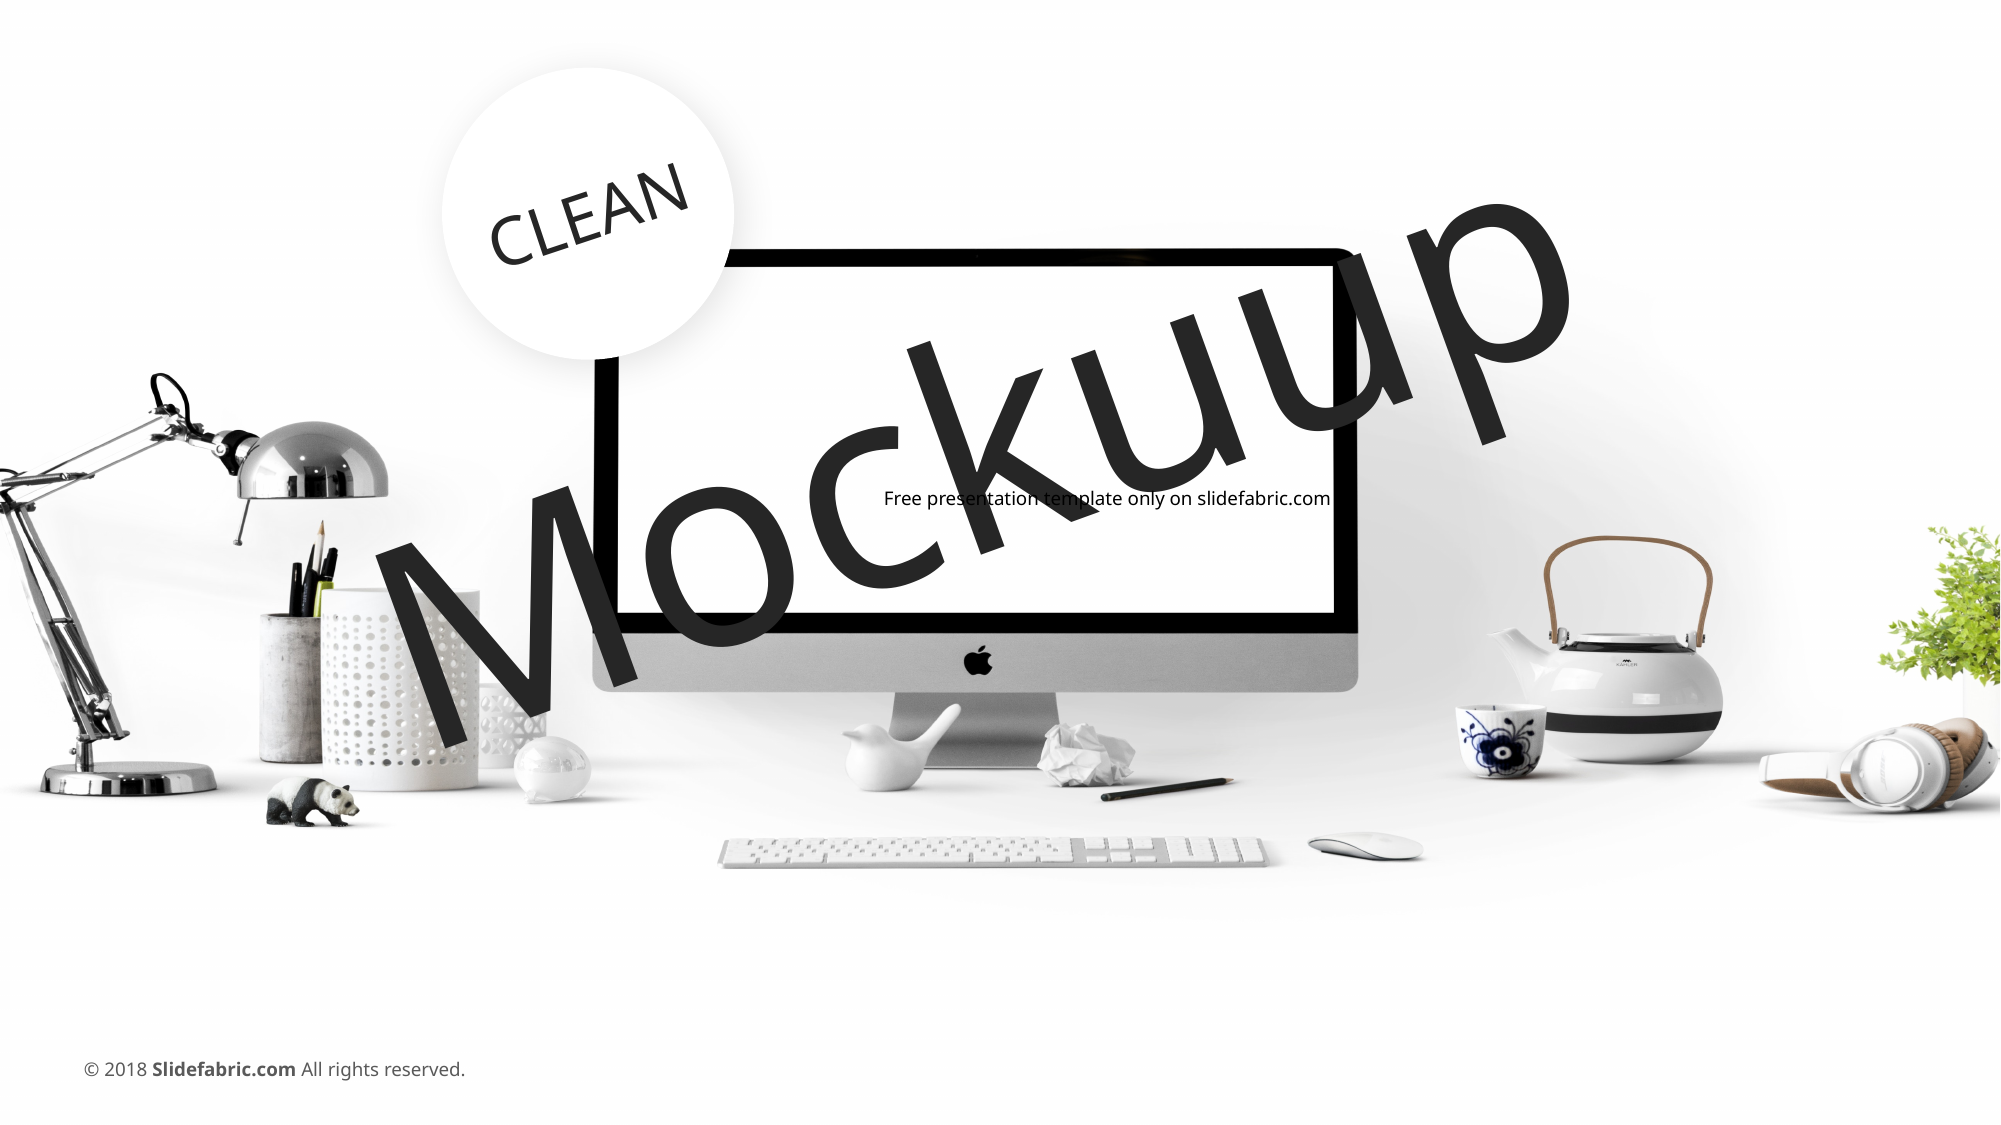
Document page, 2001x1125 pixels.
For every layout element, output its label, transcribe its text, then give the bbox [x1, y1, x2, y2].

text_box [440, 66, 736, 361]
text_box CLEAN [460, 130, 716, 296]
picture [0, 0, 2001, 1125]
text_box Mockuup [305, 47, 1640, 825]
text_box Free presentation template only on slidefabric.com [869, 479, 1346, 517]
